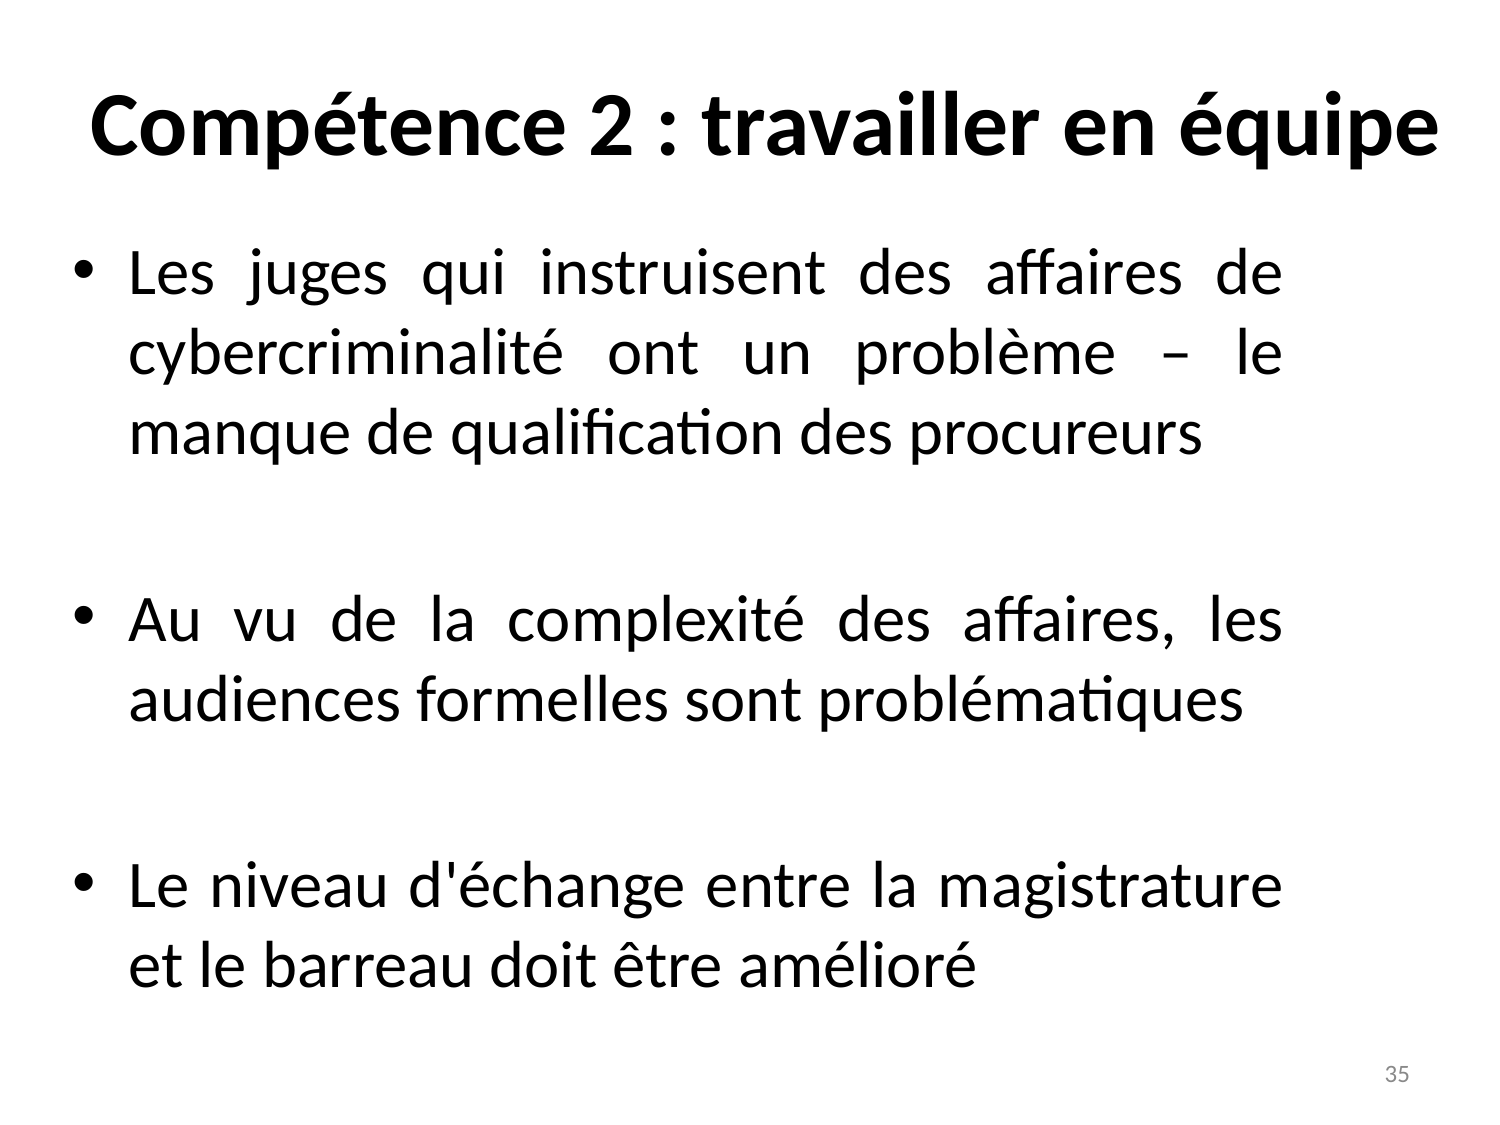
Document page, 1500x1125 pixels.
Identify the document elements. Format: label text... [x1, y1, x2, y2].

title Compétence 2 : travailler en équipe [75, 24, 1459, 213]
slide_number 35 [1074, 1042, 1425, 1103]
text_box Les juges qui instruisent des affaires de cybercriminalité ont un problème – le manque de qualification des procureurs Au vu de la complexité des affaires, les audiences formelles sont problématiques Le niveau d'échange entre la magistrature et le barreau doit être amélioré [57, 220, 1300, 1097]
